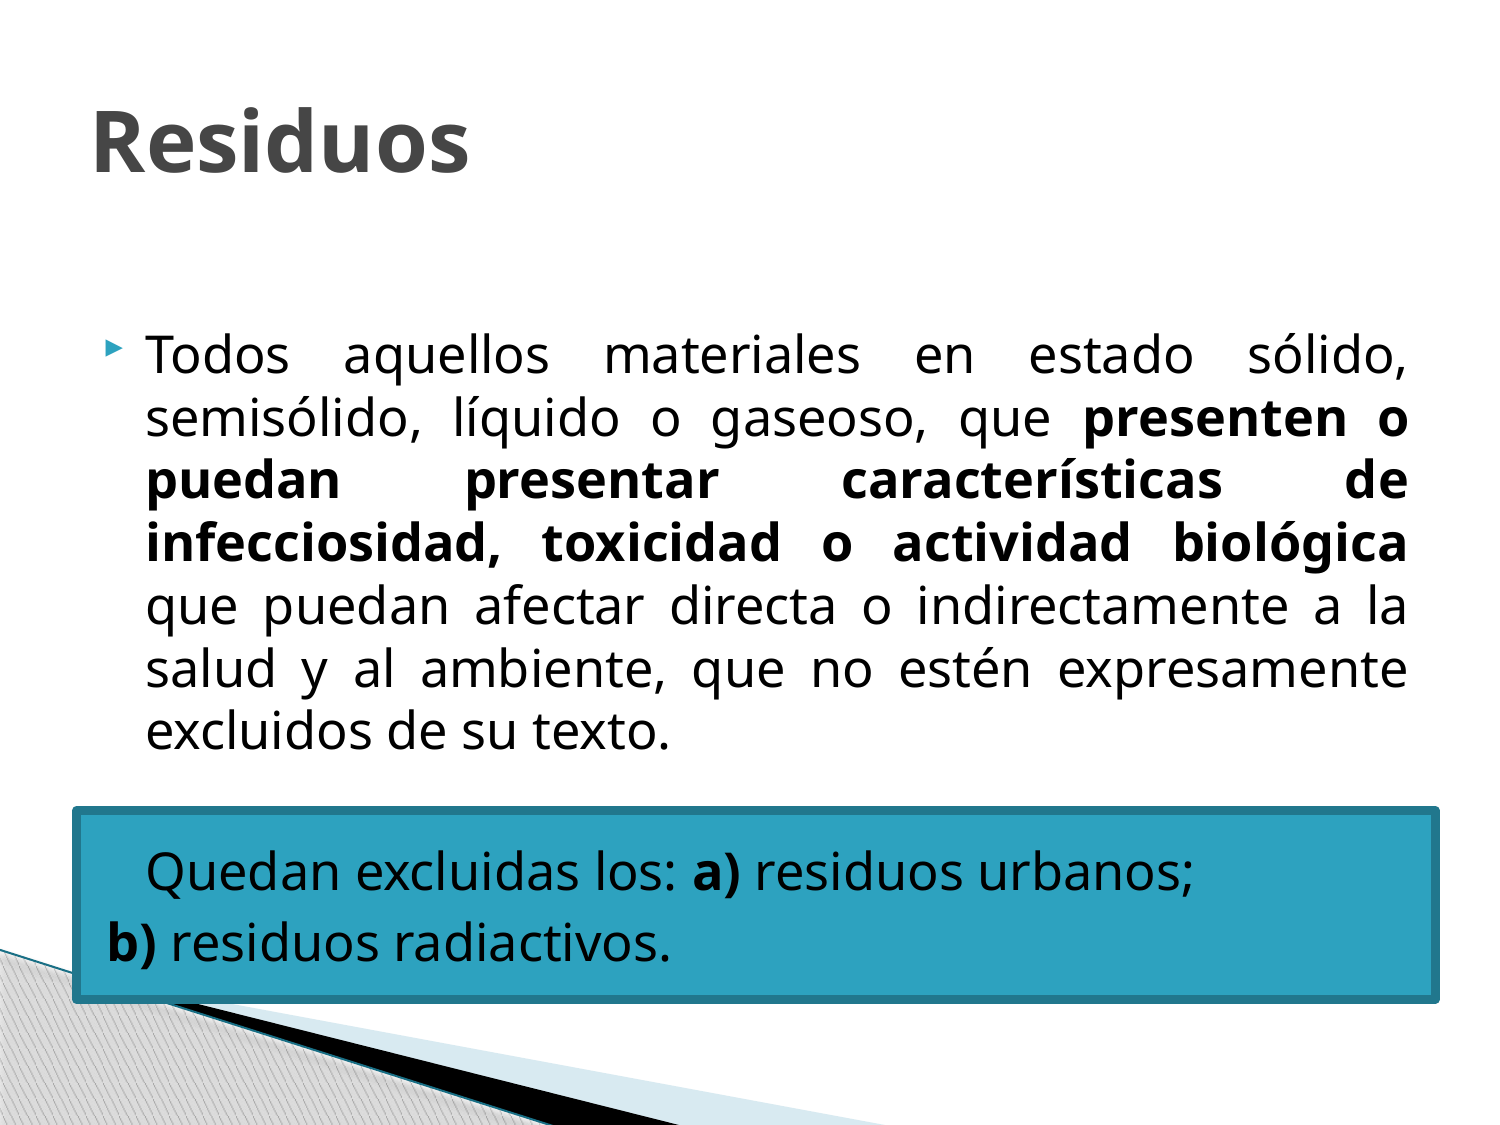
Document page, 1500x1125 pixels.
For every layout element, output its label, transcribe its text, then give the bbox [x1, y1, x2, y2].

text_box [72, 806, 1440, 1004]
list Todos aquellos materiales en estado sólido, semisólido, líquido o gaseoso, que presenten o puedan presentar características de infecciosidad, toxicidad o actividad biológica que puedan afectar directa o indirectamente a la salud y al ambiente, que no estén expresamente excluidos de su texto. Quedan excluidas los: a) residuos urbanos; b) residuos radiactivos. [75, 243, 1425, 986]
title Residuos [75, 45, 1425, 233]
